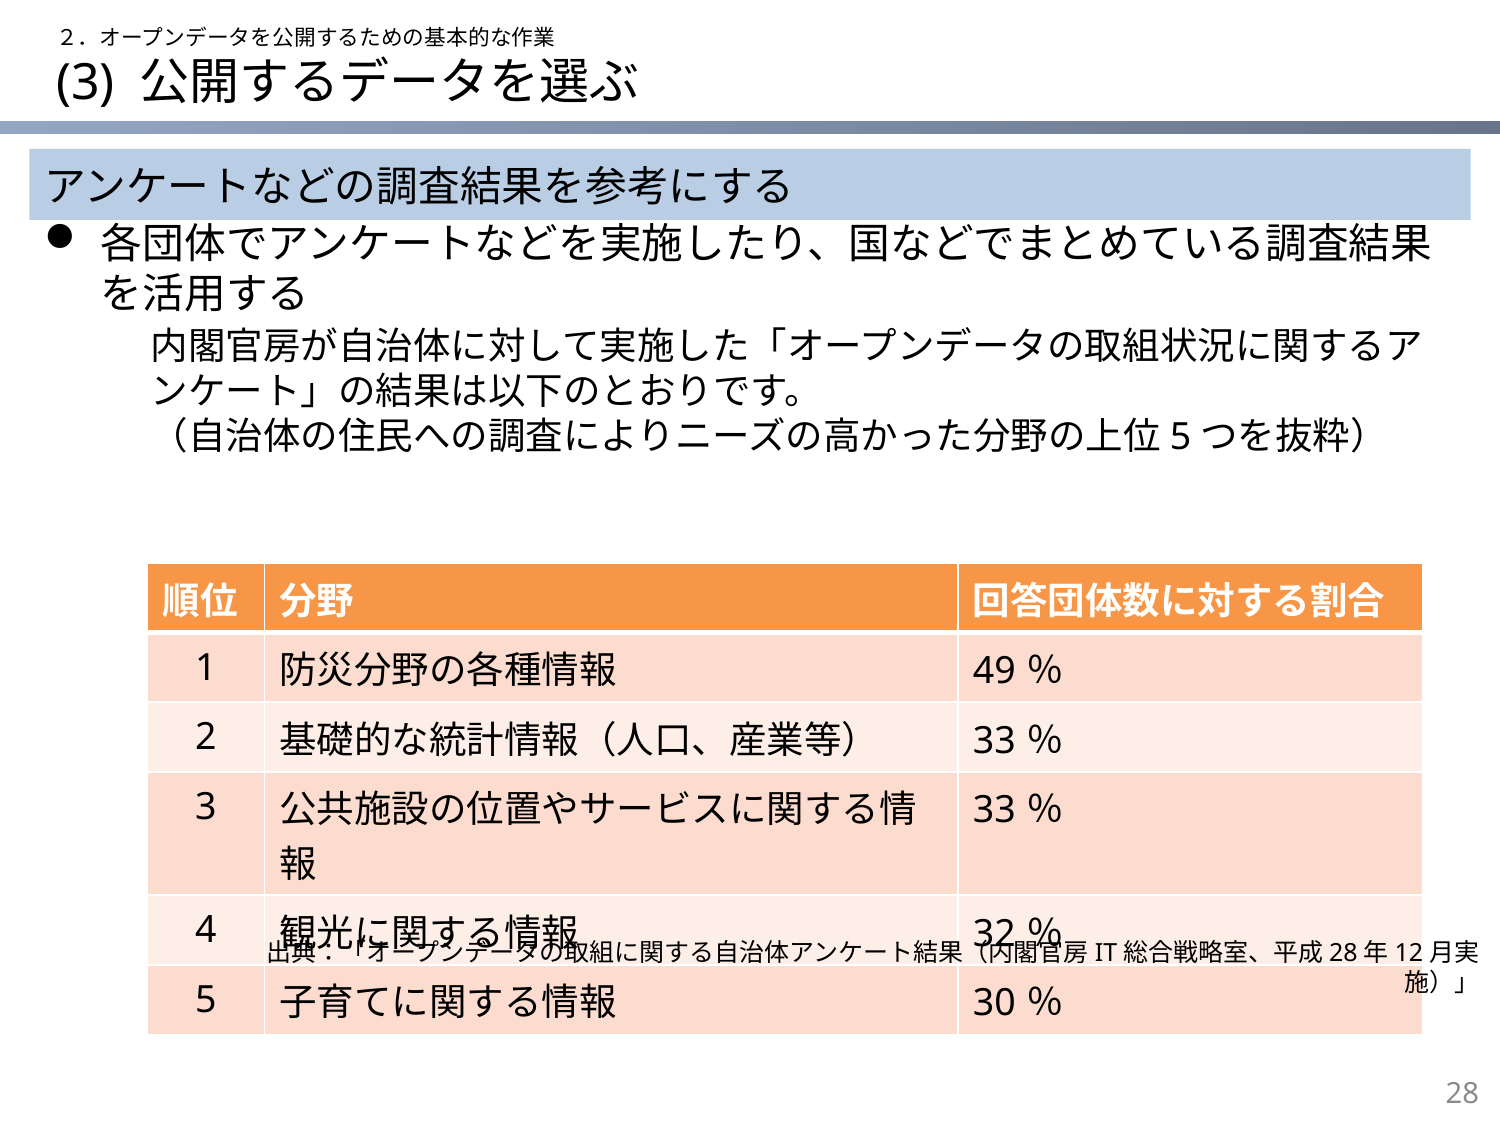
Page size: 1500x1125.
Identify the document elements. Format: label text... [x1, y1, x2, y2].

table_cell 30％ [959, 977, 1422, 1034]
text_box 出典：「オープンデータの取組に関する自治体アンケート結果（内閣官房IT総合戦略室、平成28年12月実施）」 [217, 928, 1495, 977]
table_cell 33％ [959, 703, 1422, 771]
title (3) 公開するデータを選ぶ [41, 58, 1459, 119]
table_cell 2 [148, 703, 264, 771]
table_cell 4 [148, 896, 264, 964]
table_cell 49％ [959, 635, 1422, 701]
table_cell 1 [148, 635, 264, 701]
text_box ２．オープンデータを公開するための基本的な作業 [41, 19, 1471, 58]
table_cell 公共施設の位置やサービスに関する情報 [265, 773, 957, 894]
table_cell 観光に関する情報 [265, 896, 957, 928]
table_header 分野 [265, 564, 957, 630]
text_box 内閣官房が自治体に対して実施した「オープンデータの取組状況に関するアンケート」の結果は以下のとおりです。 （自治体の住民への調査によりニーズの高かった分野の上位5つを抜粋） [135, 313, 1472, 529]
table_cell 防災分野の各種情報 [265, 635, 957, 701]
table_cell 32％ [959, 896, 1422, 928]
table_cell 3 [148, 773, 264, 894]
table_header 回答団体数に対する割合 [959, 564, 1422, 630]
slide_number 27 [1411, 1070, 1495, 1118]
table_cell 基礎的な統計情報（人口、産業等） [265, 703, 957, 771]
table_cell 5 [148, 966, 264, 1034]
table_cell 子育てに関する情報 [265, 977, 957, 1034]
table_cell 33％ [959, 773, 1422, 894]
text_box 各団体でアンケートなどを実施したり、国などでまとめている調査結果を活用する [28, 230, 1472, 303]
table_header 順位 [148, 564, 264, 630]
text_box アンケートなどの調査結果を参考にする [28, 148, 1472, 221]
